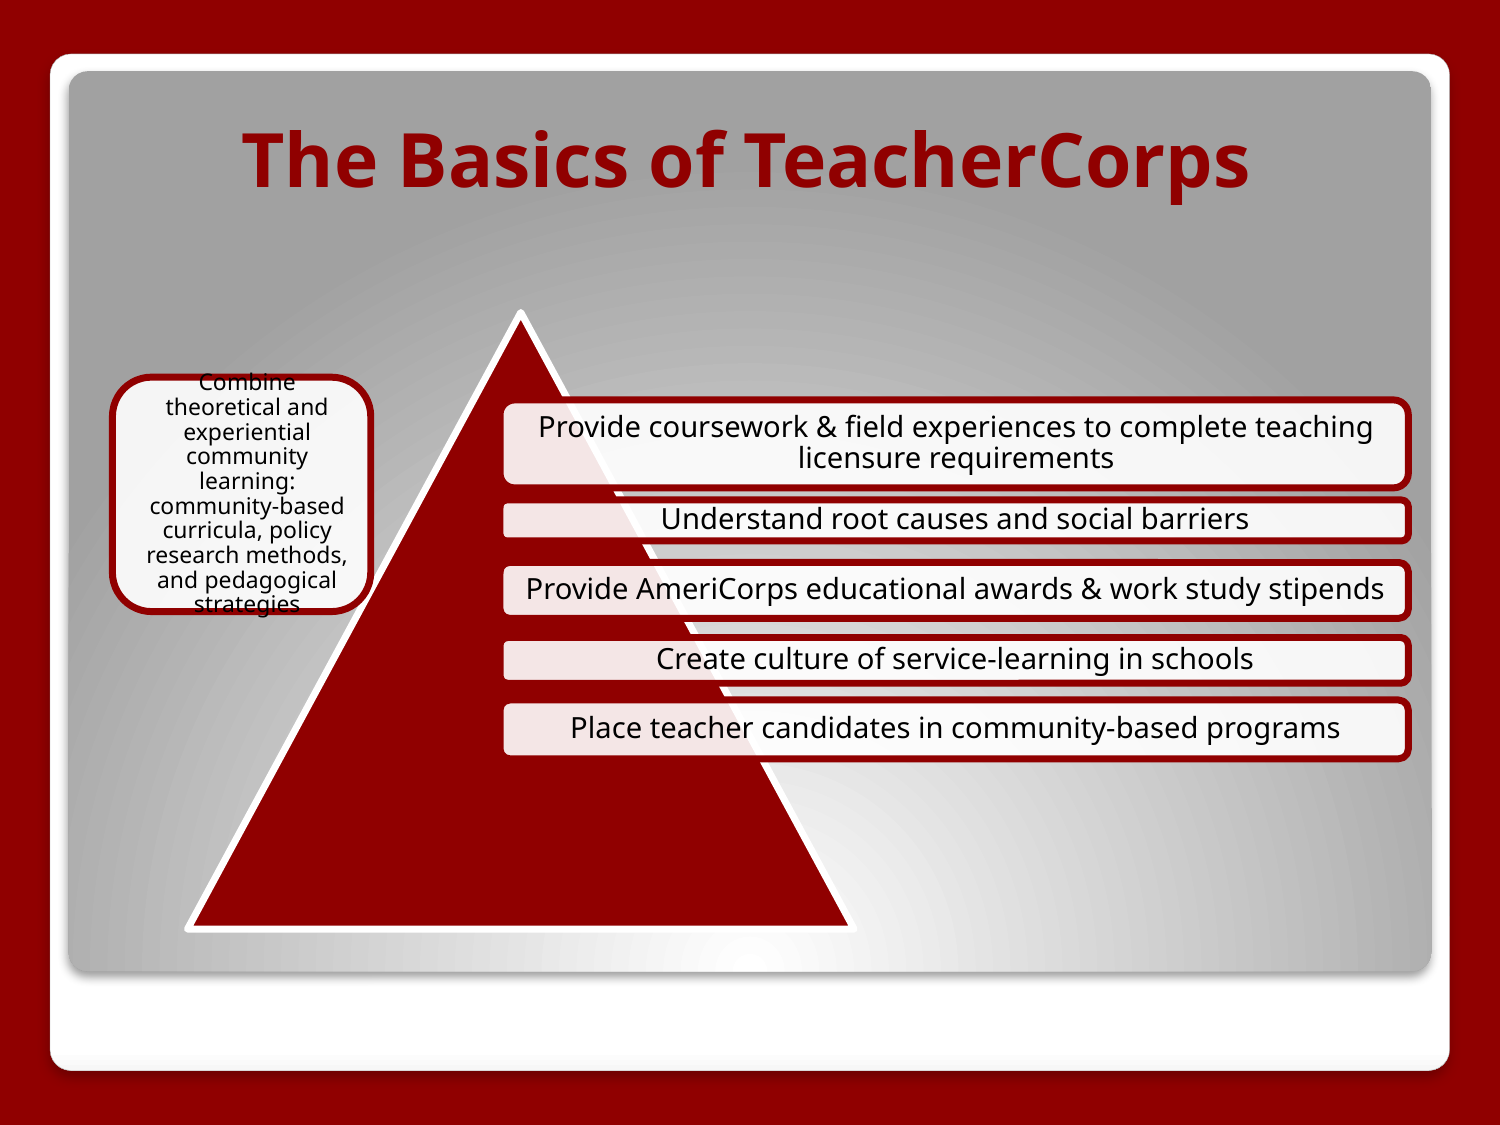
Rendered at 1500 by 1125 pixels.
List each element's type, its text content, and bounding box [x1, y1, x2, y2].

title The Basics of TeacherCorps [75, 37, 1418, 211]
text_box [99, 308, 1413, 976]
